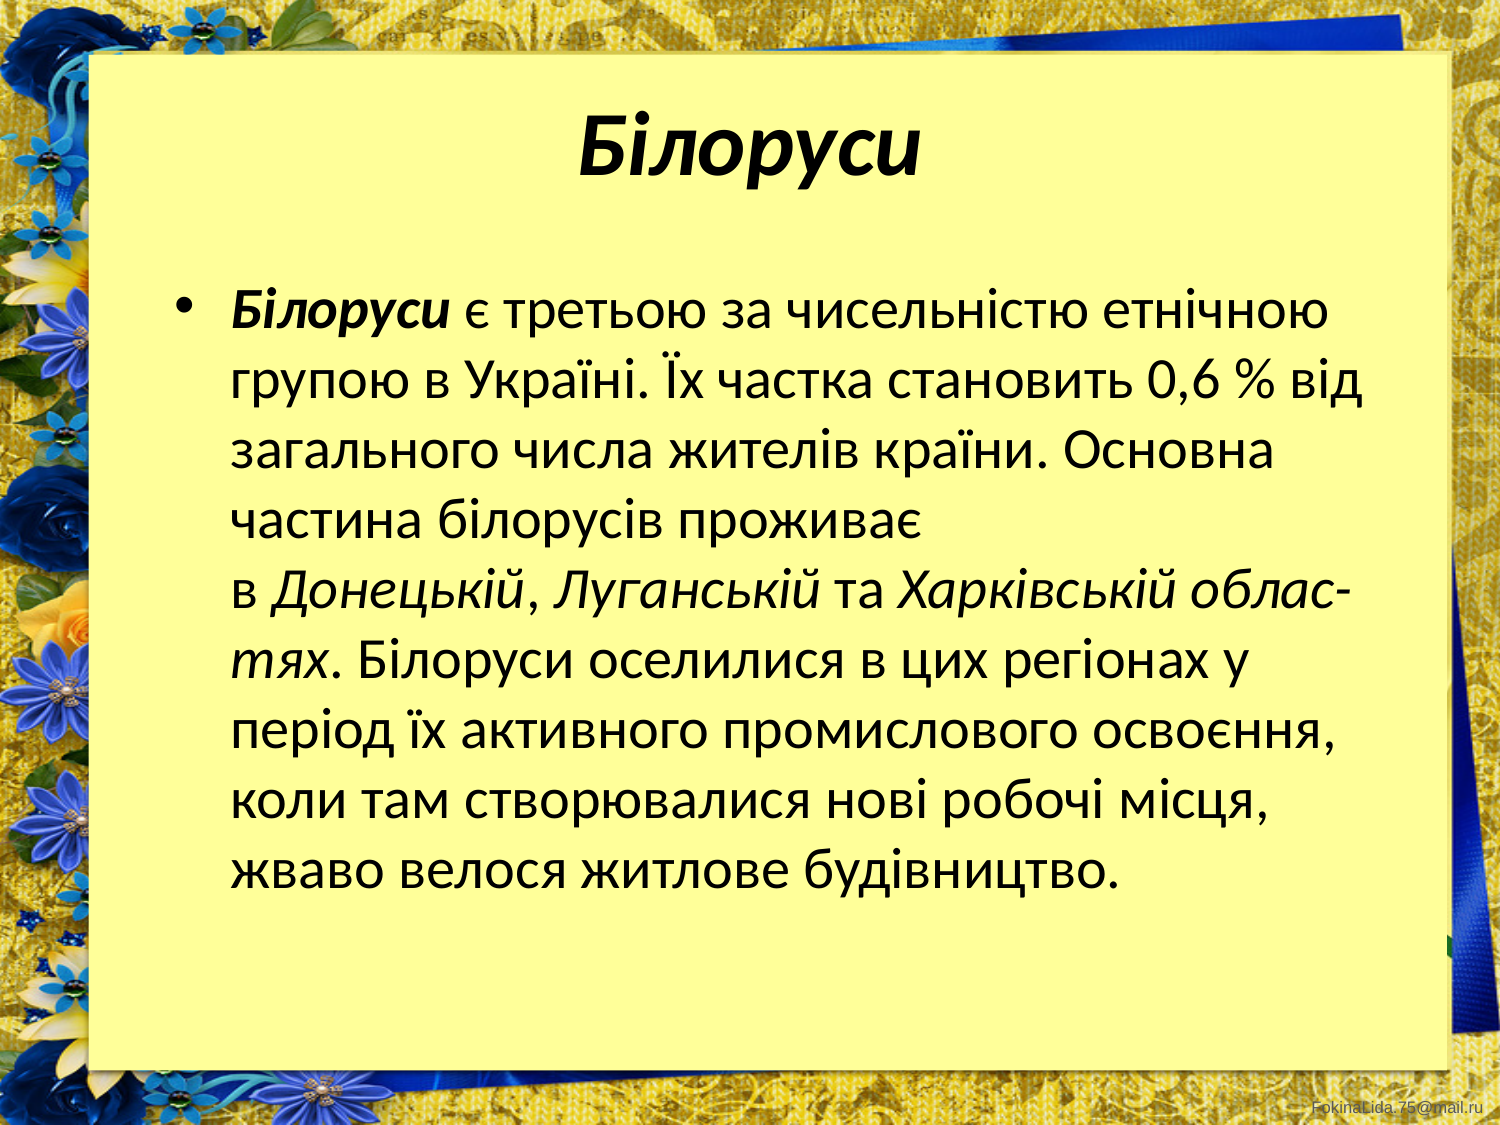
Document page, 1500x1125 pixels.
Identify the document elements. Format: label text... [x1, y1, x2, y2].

picture [0, 0, 1500, 1125]
list Білоруси є третьою за чисельністю етнічною групою в Україні. Їх частка становить 0,6 % від загального числа жителів країни. Основна частина білорусів проживає в Донецькій, Луганській та Харківській облас-тях. Білоруси оселилися в цих регіонах у період їх активного промислового освоєння, коли там створювалися нові робочі місця, жваво велося житлове будівництво. [159, 262, 1400, 1048]
title Білоруси [74, 44, 1426, 233]
